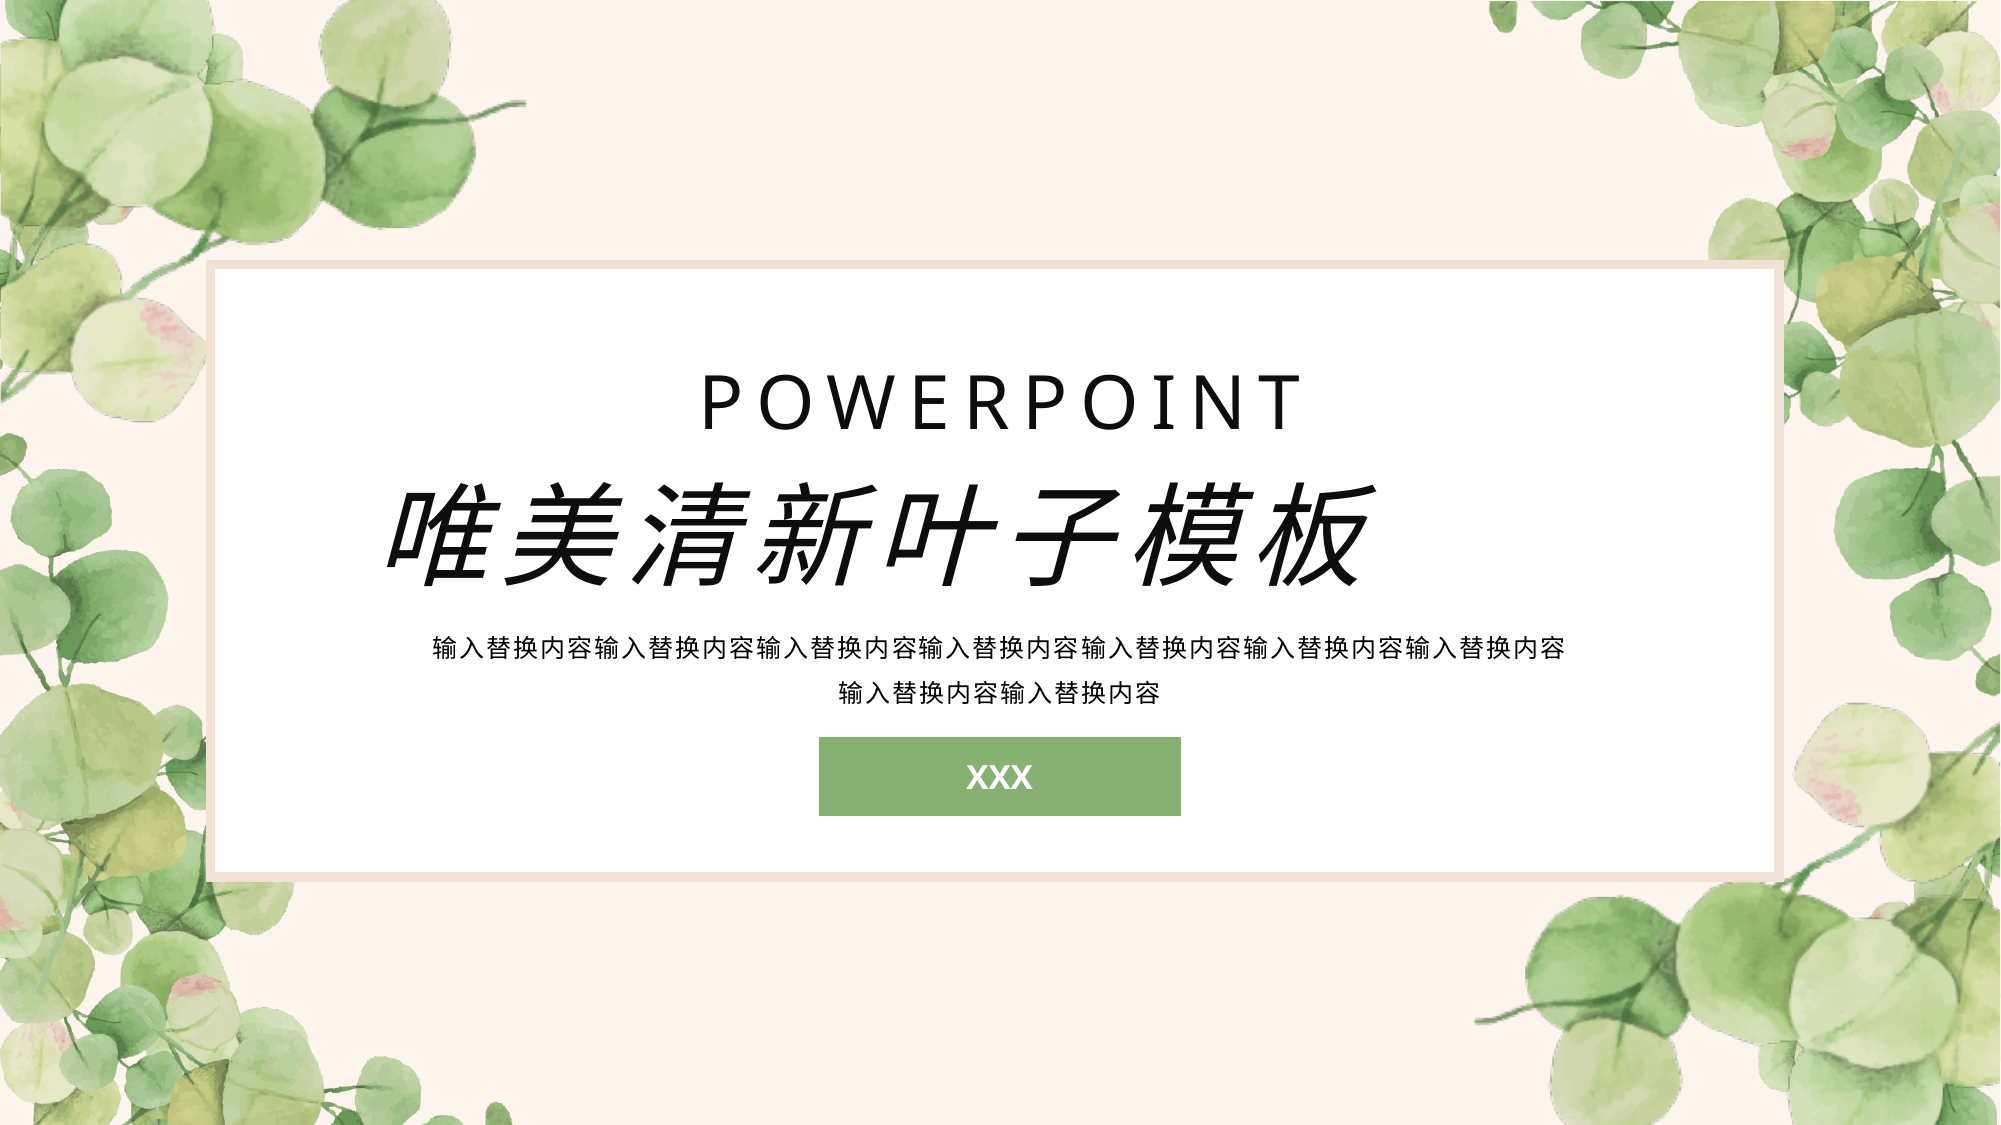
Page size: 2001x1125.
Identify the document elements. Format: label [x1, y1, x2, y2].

text_box [0, 0, 2000, 1125]
